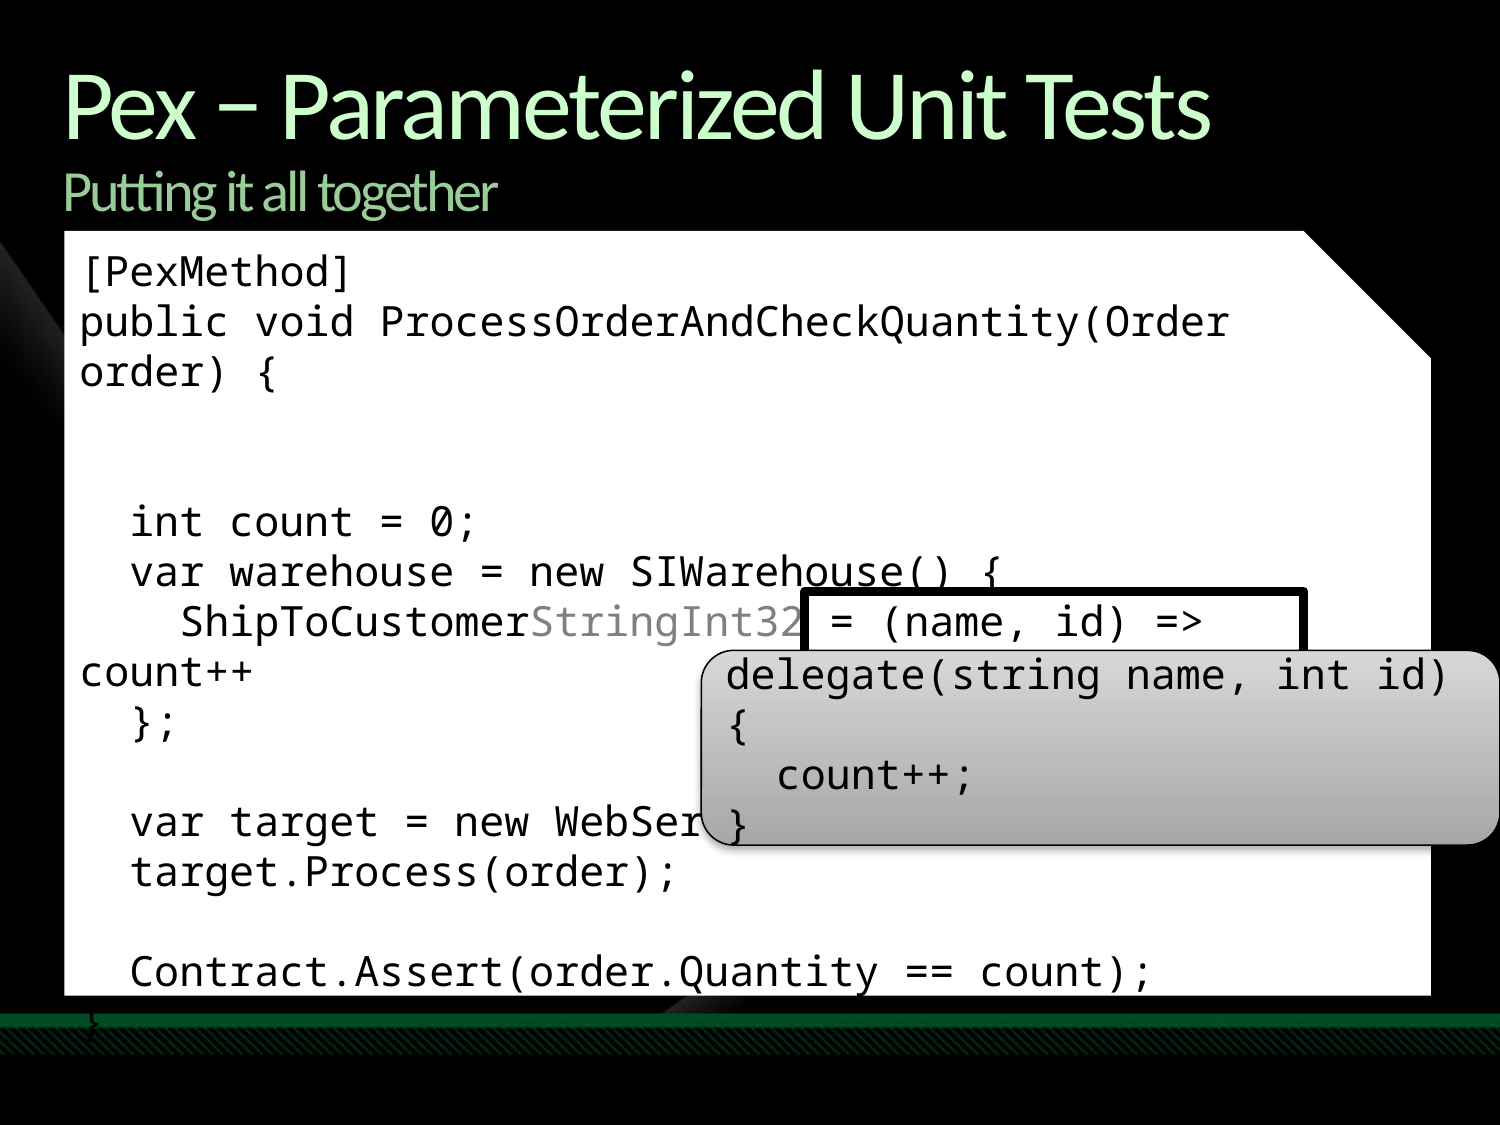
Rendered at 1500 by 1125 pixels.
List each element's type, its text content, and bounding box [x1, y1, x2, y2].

title Pex − Parameterized Unit Tests Putting it all together [62, 53, 1438, 208]
text_box delegate(string name, int id) { count++; } [700, 649, 1500, 846]
picture [0, 0, 1500, 1125]
text_box [800, 587, 1308, 649]
text_box [PexMethod] public void ProcessOrderAndCheckQuantity(Order order) { int count = 0; var warehouse = new SIWarehouse() { ShipToCustomerStringInt32 = (name, id) => count++ }; var target = new WebService(warehouse); target.Process(order); Contract.Assert(order.Quantity == count); } [59, 226, 1436, 1001]
